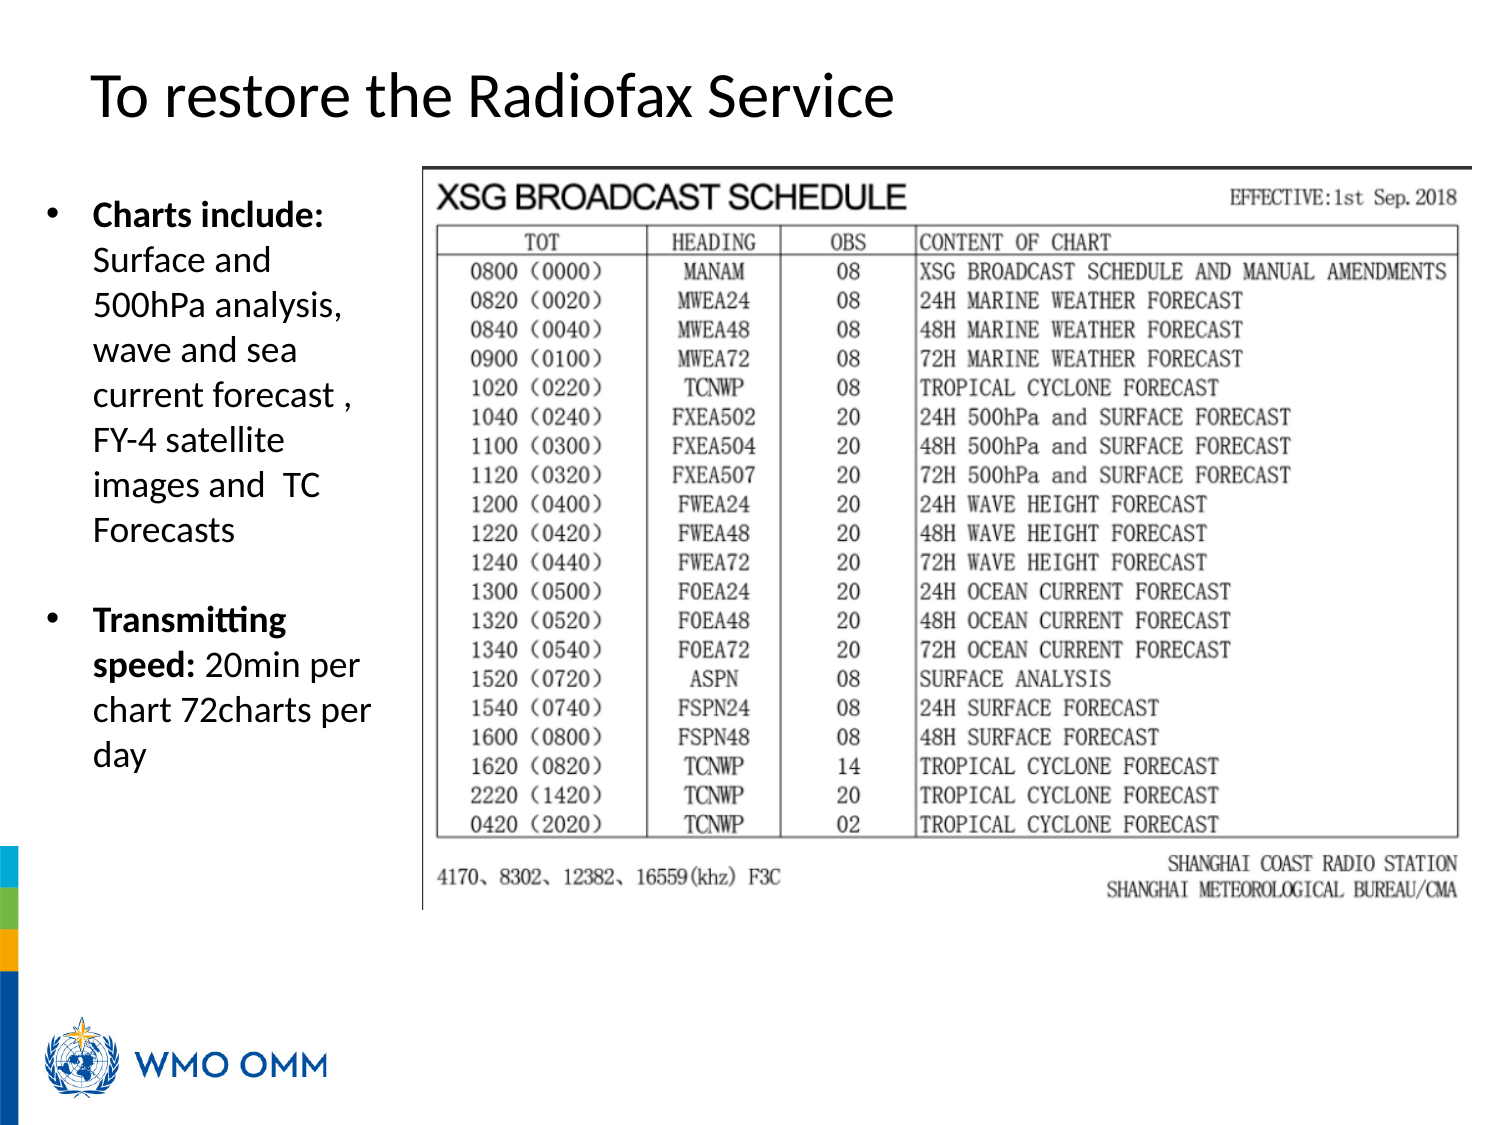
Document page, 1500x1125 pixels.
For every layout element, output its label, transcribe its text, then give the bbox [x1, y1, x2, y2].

picture [0, 845, 327, 1125]
text_box Charts include: Surface and 500hPa analysis, wave and sea current forecast , FY-4 satellite images and TC Forecasts Transmitting speed: 20min per chart 72charts per day [31, 182, 408, 783]
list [422, 166, 1472, 910]
title To restore the Radiofax Service [75, 45, 1425, 233]
